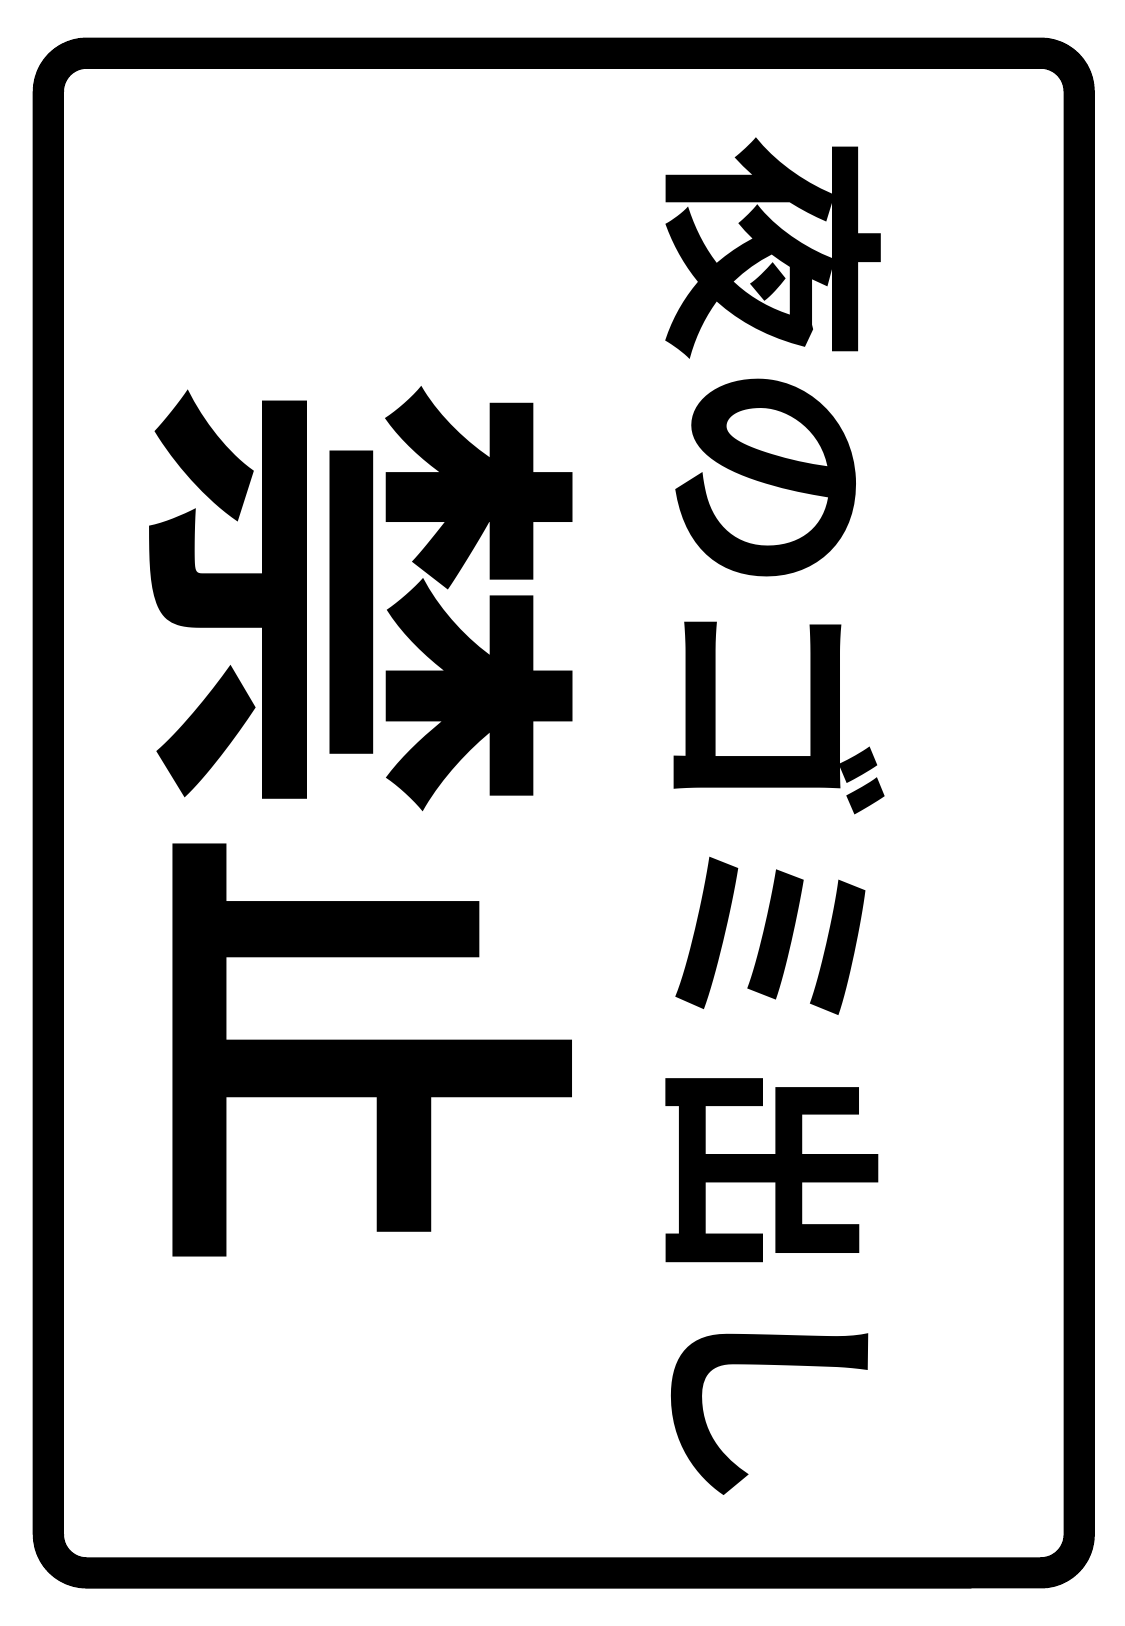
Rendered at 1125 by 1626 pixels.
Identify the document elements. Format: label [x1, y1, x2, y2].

text_box [46, 51, 1082, 1576]
